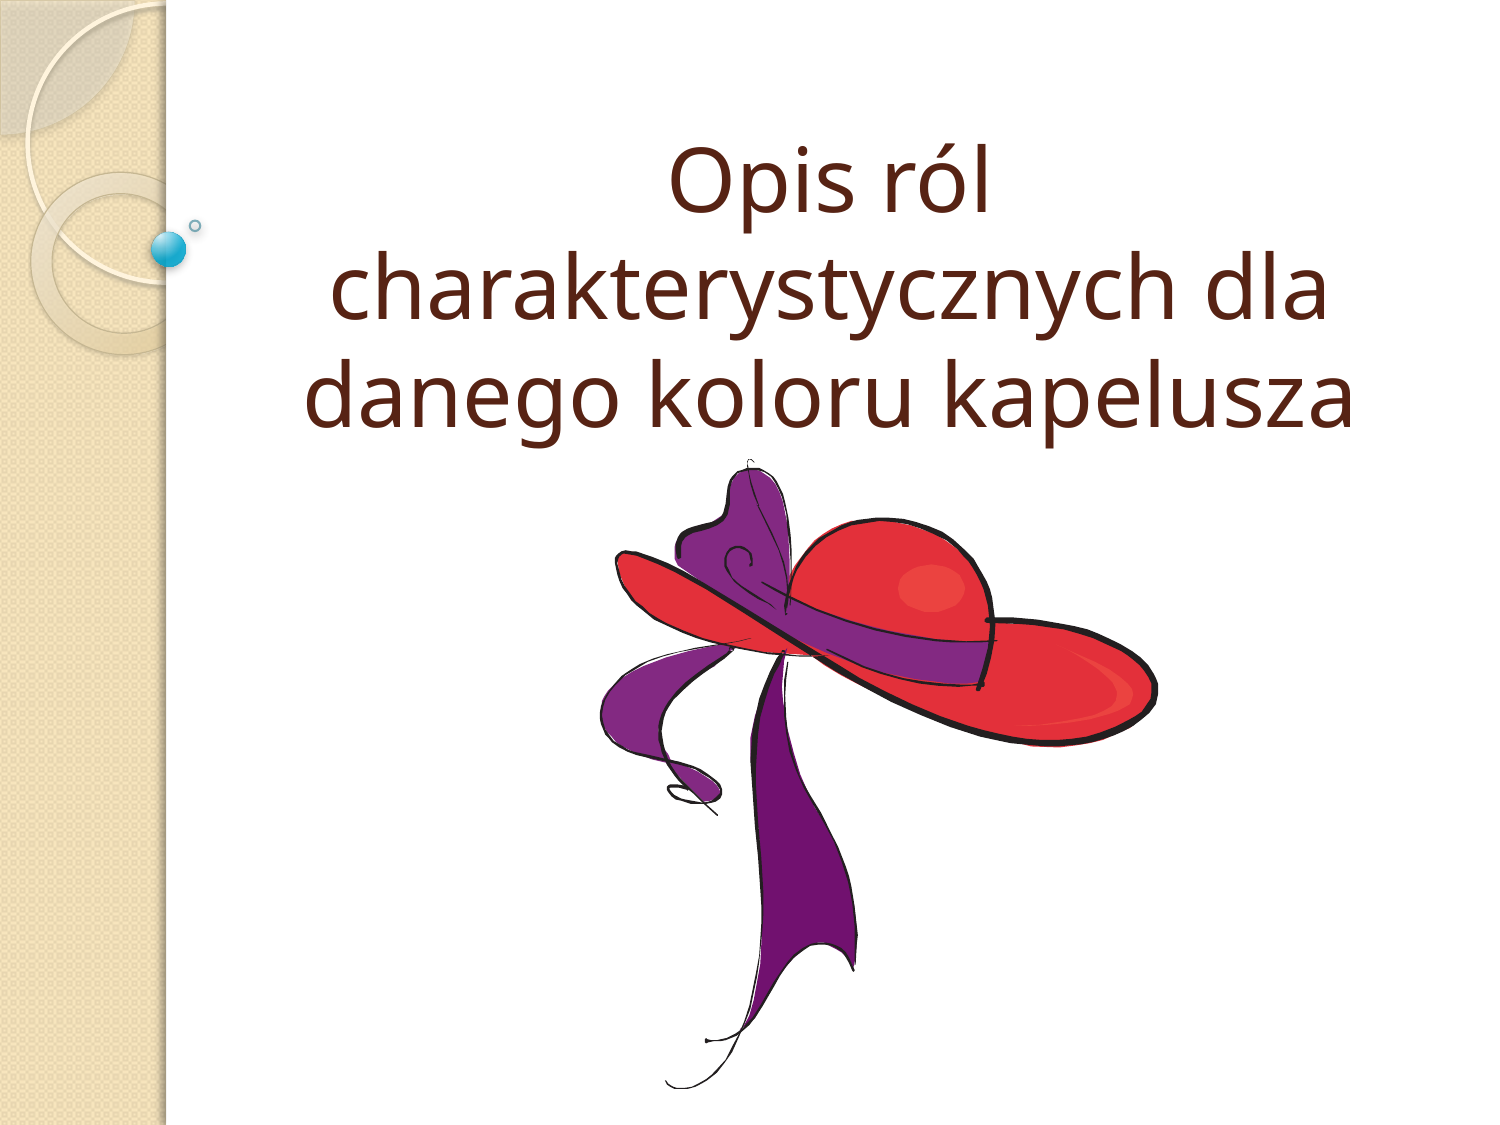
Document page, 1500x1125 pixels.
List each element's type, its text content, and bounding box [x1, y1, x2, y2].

title Opis ról charakterystycznych dla danego koloru kapelusza [222, 210, 1438, 453]
picture [597, 456, 1161, 1092]
